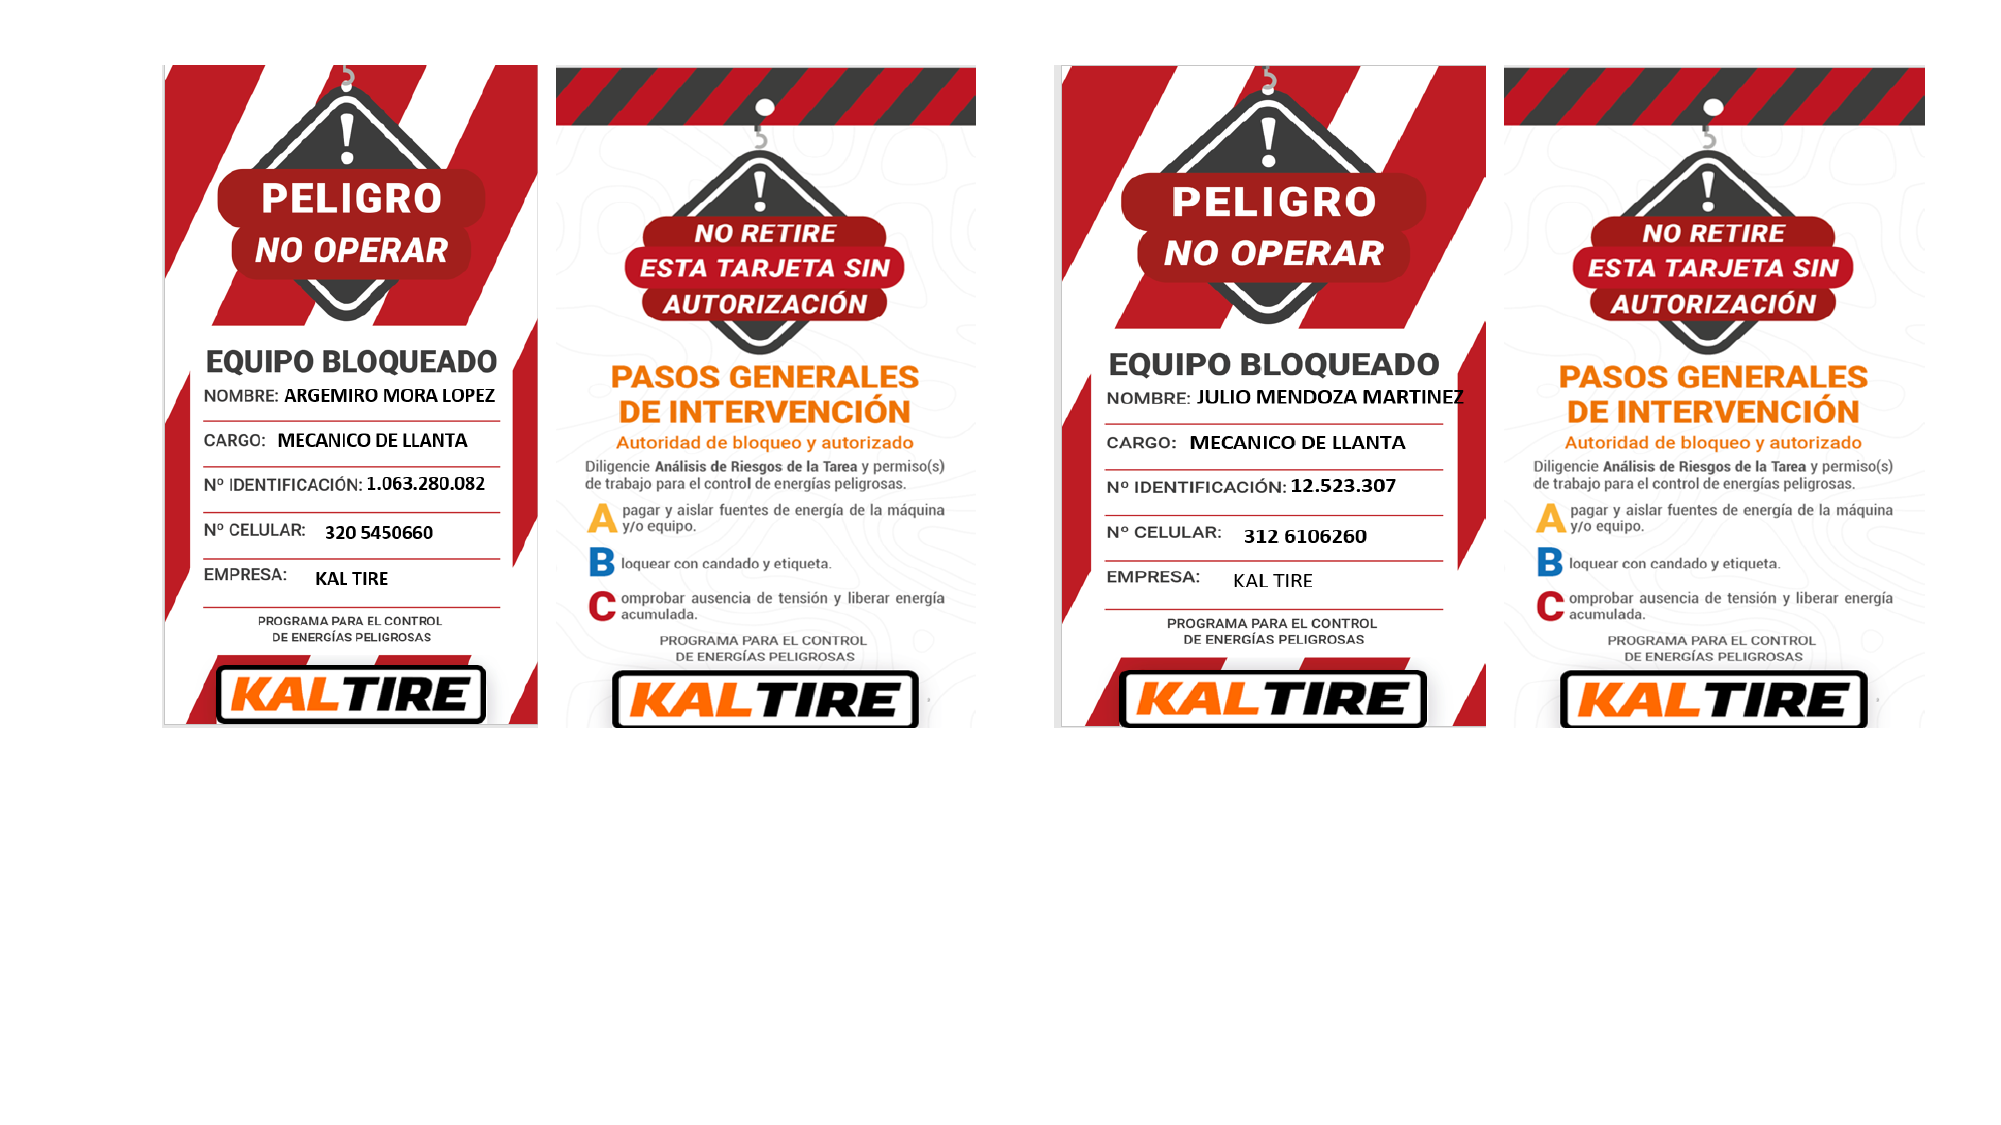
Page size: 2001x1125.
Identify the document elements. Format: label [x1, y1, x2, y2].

picture [1054, 65, 1486, 729]
picture [556, 65, 976, 729]
picture [1504, 65, 1925, 729]
picture [162, 65, 538, 729]
